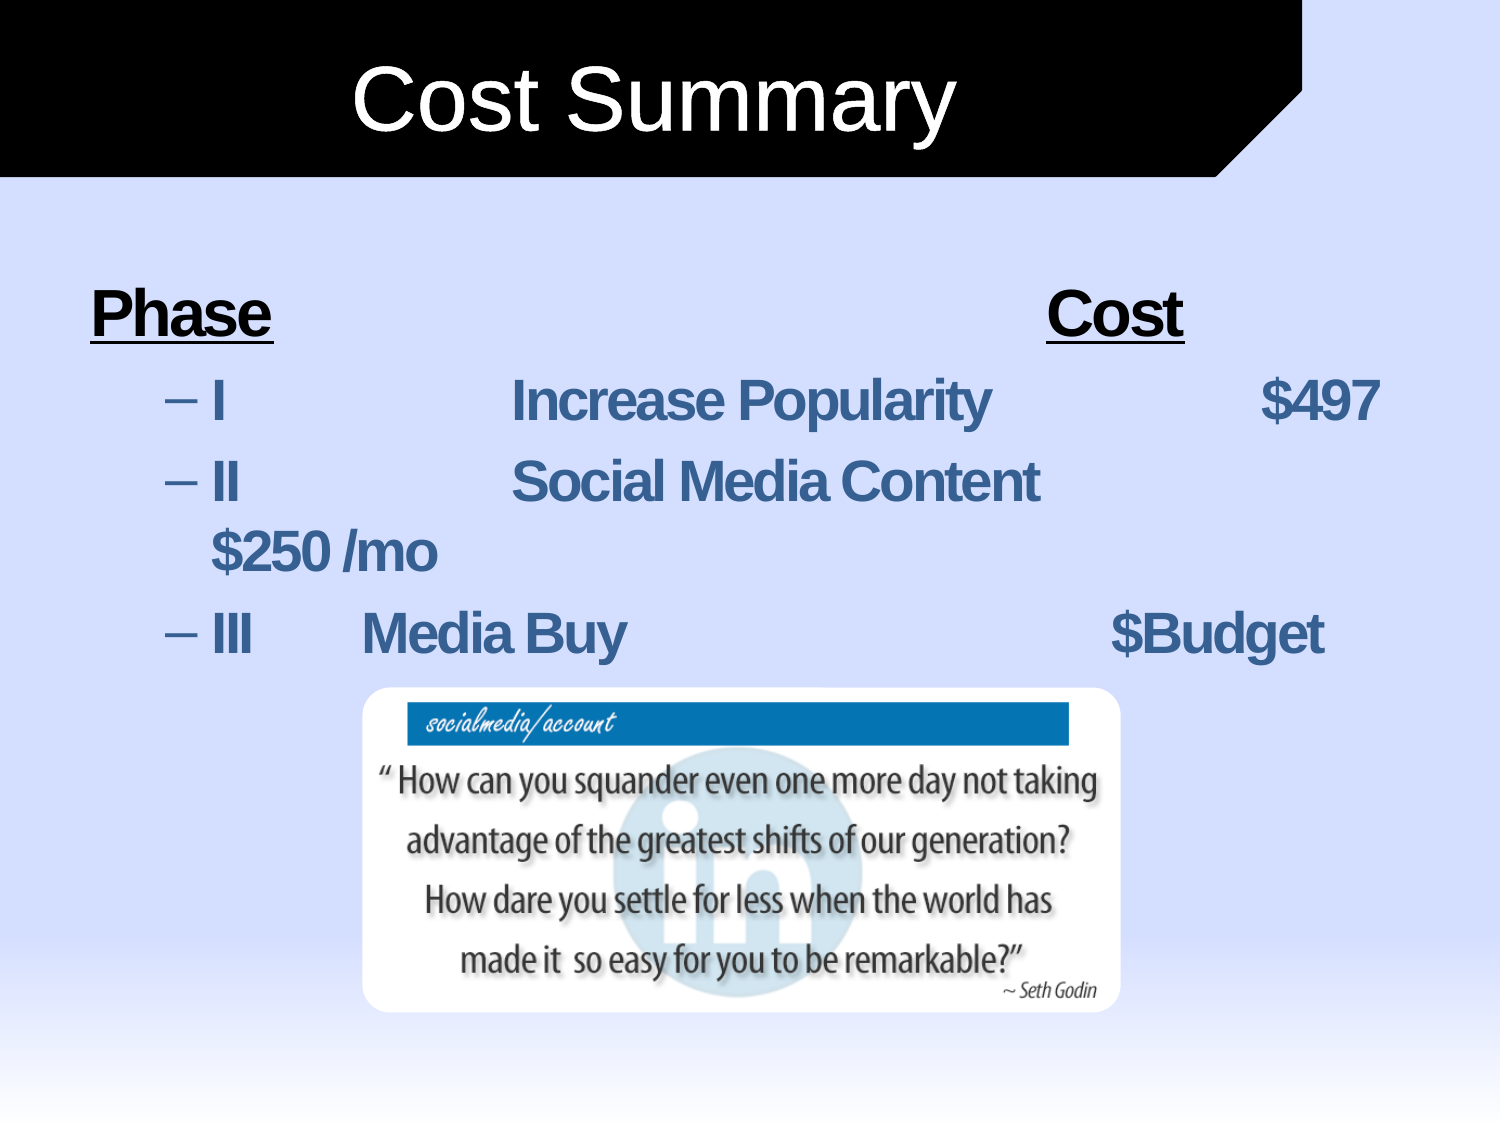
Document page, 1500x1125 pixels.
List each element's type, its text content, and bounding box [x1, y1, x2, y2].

title Cost Summary [8, 0, 1300, 188]
list Phase Cost I Increase Popularity $497 II Social Media Content $250 /mo III Media Buy $Budget [75, 262, 1425, 1005]
picture [362, 687, 1121, 1013]
